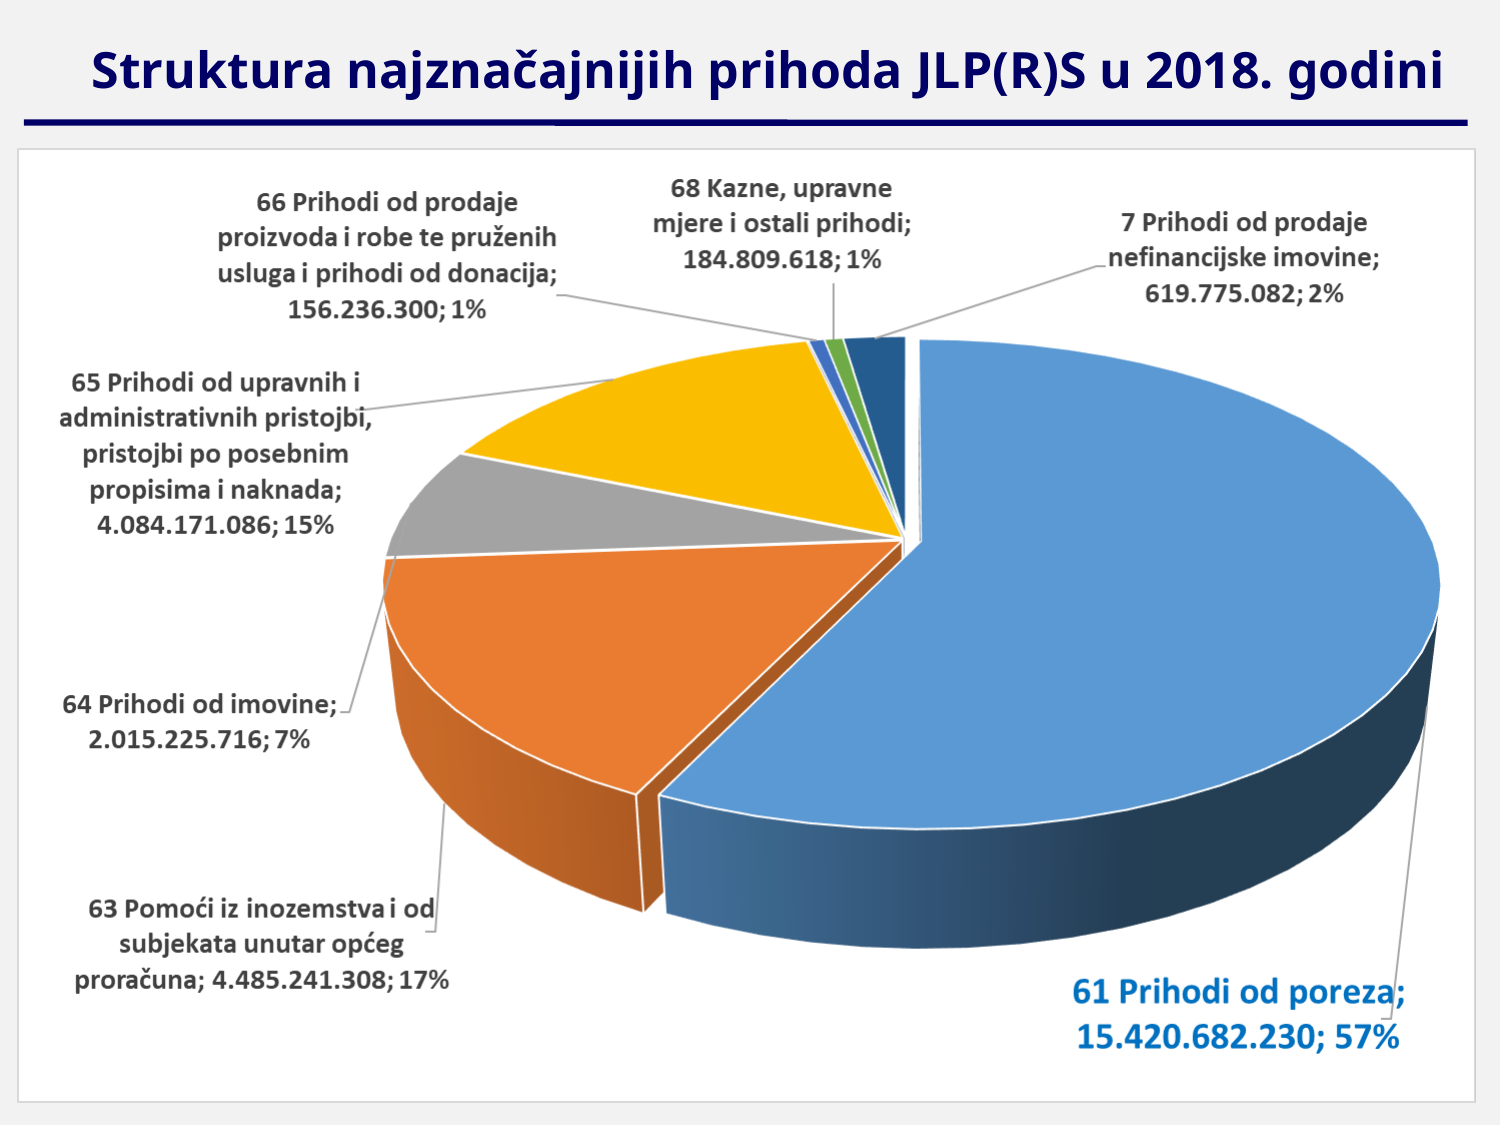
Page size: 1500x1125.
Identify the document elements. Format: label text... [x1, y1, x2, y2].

picture [17, 148, 1500, 1103]
title Struktura najznačajnijih prihoda JLP(R)S u 2018. godini [76, 0, 1471, 138]
